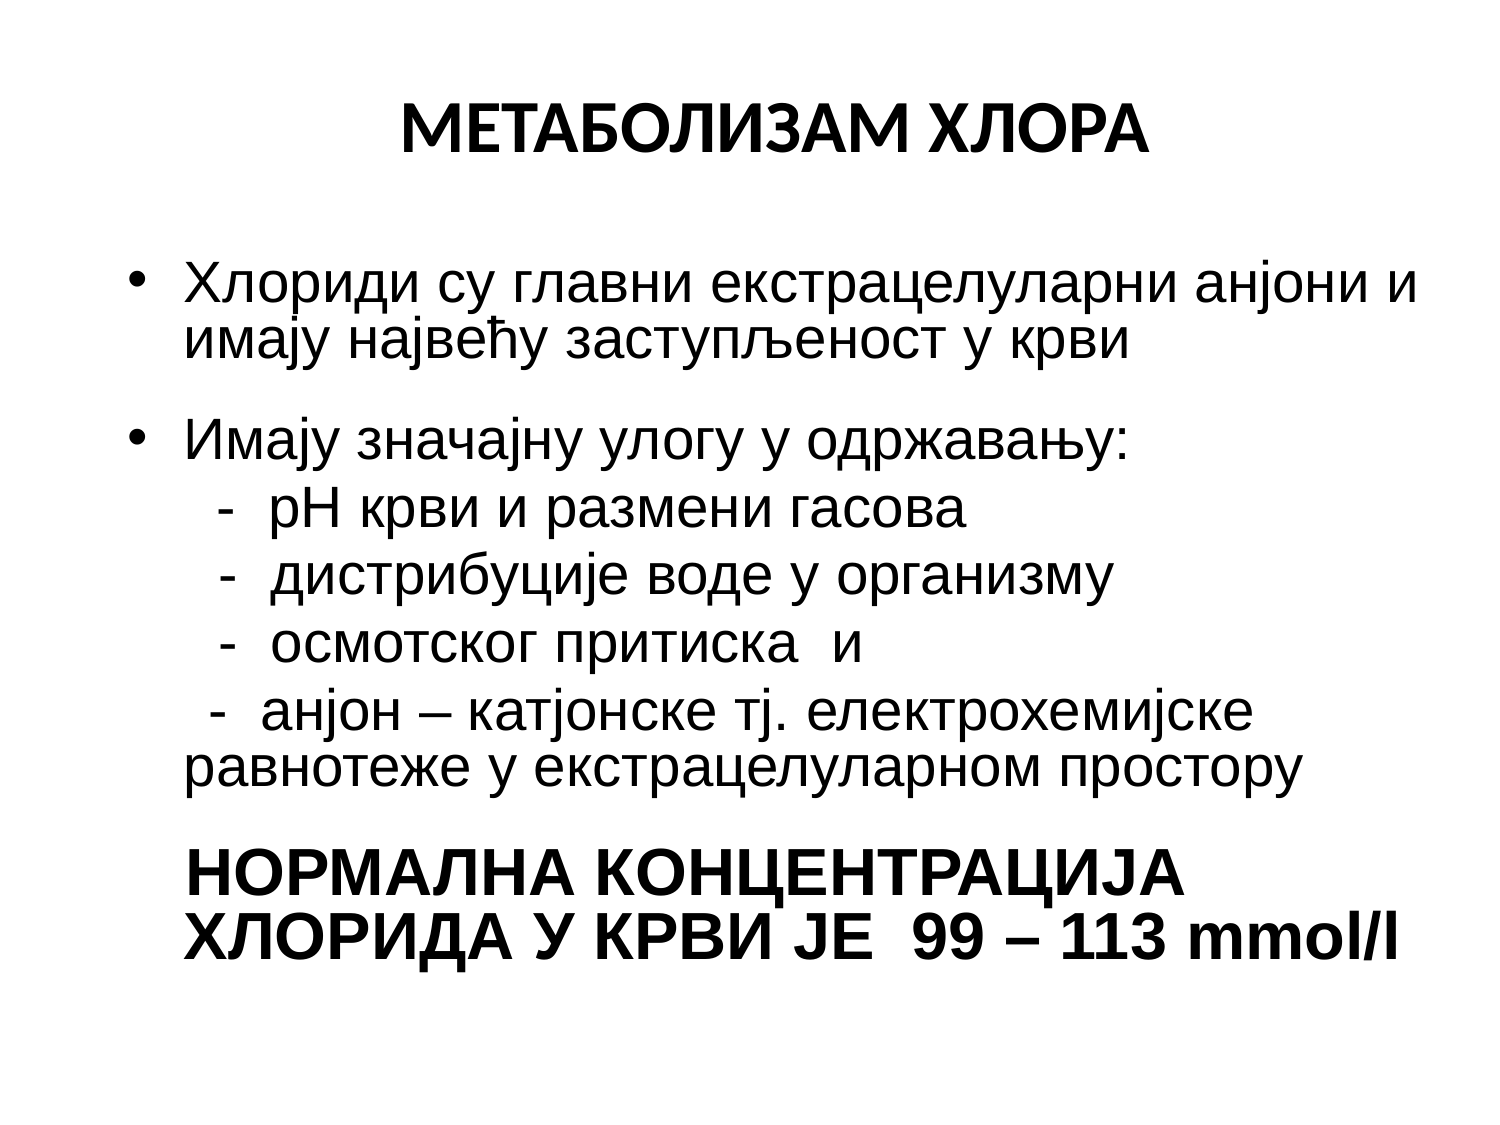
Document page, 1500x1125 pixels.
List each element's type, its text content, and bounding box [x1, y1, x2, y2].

text_box МЕТАБОЛИЗАМ ХЛОРА [137, 62, 1413, 175]
list Хлориди су главни екстрацелуларни анјони и имају највећу заступљеност у крви Имају значајну улогу у одржавању: - pH крви и размени гасова - дистрибуције воде у организму - осмотског притиска и - анјон – катјонске тј. електрохемијске равнотеже у екстрацелуларном простору НОРМАЛНА КОНЦЕНТРАЦИЈА ХЛОРИДА У КРВИ ЈЕ 99 – 113 mmol/l [112, 249, 1500, 1100]
